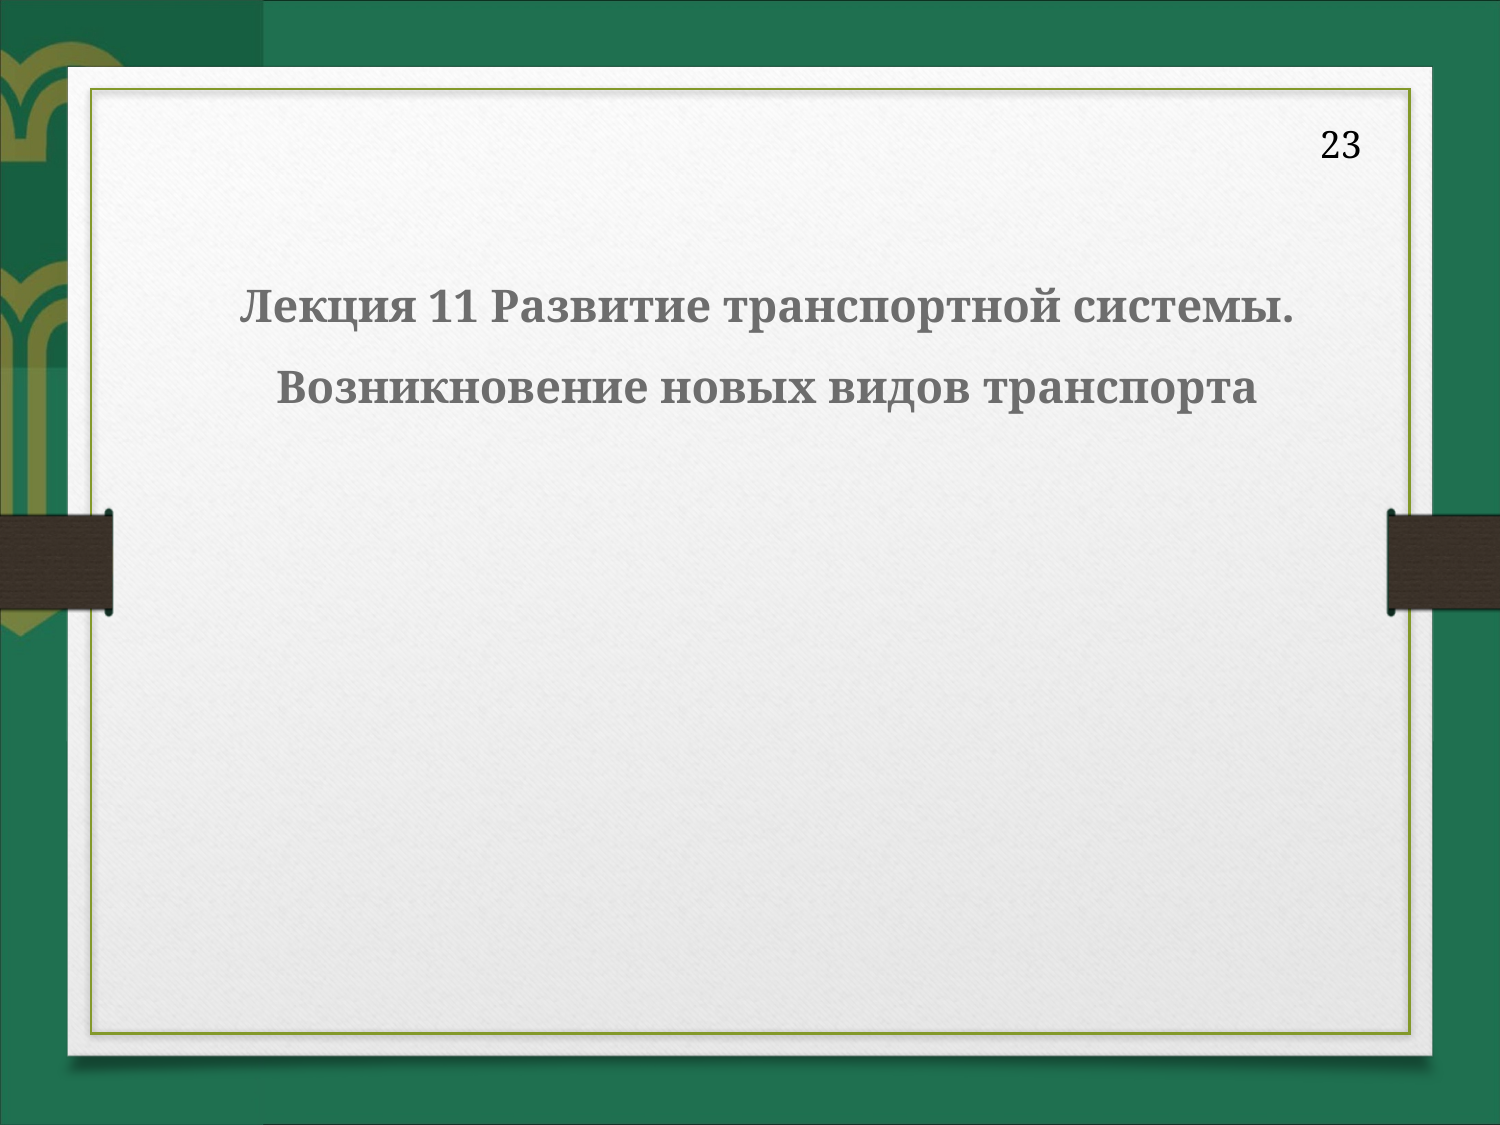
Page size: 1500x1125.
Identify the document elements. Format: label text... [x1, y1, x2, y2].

text_box 23 [1305, 113, 1393, 174]
title Лекция 11 Развитие транспортной системы. Возникновение новых видов транспорта [218, 243, 1317, 445]
picture [0, 0, 1500, 1125]
